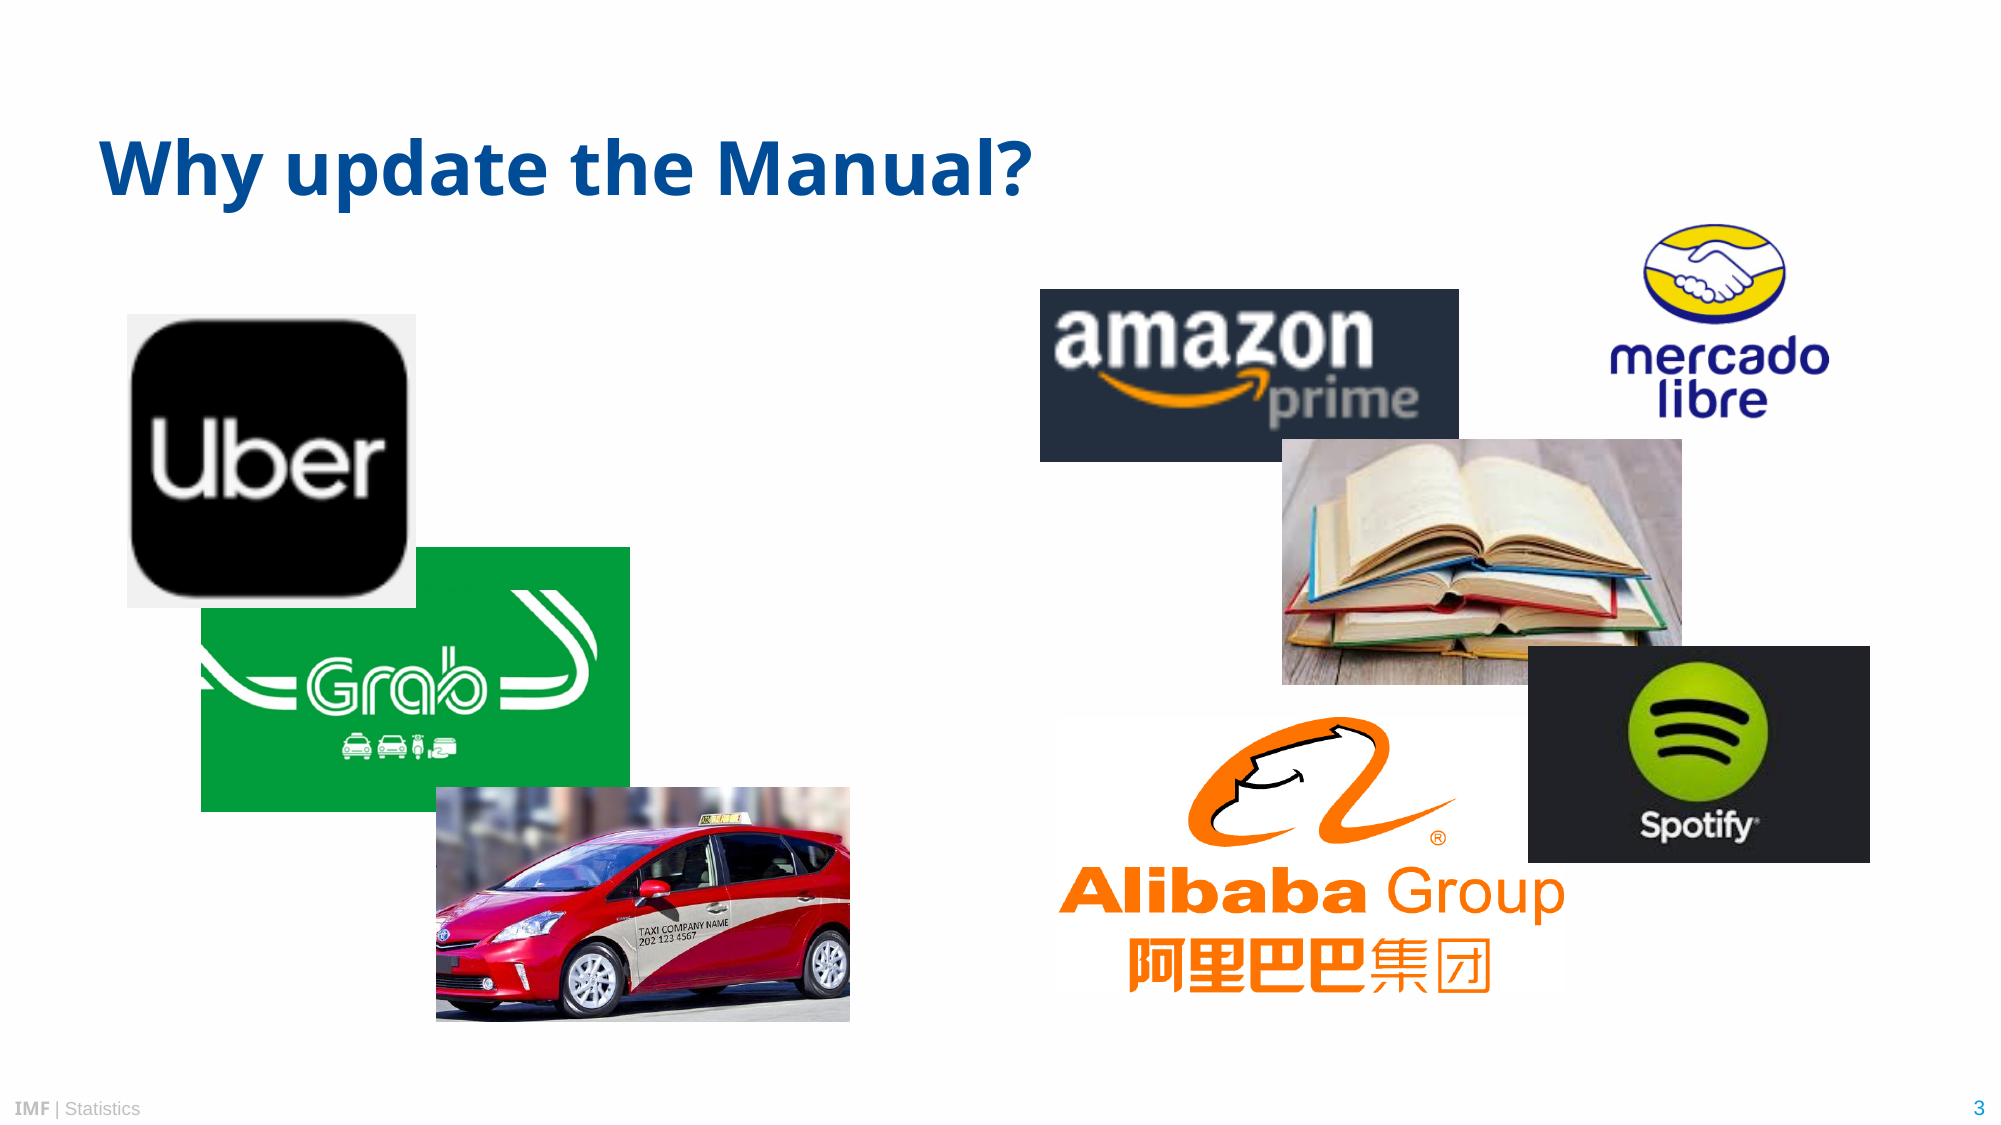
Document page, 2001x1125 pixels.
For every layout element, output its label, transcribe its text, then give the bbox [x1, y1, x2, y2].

picture [1040, 197, 1876, 994]
picture [127, 314, 850, 1022]
title Why update the Manual? [99, 79, 1900, 263]
